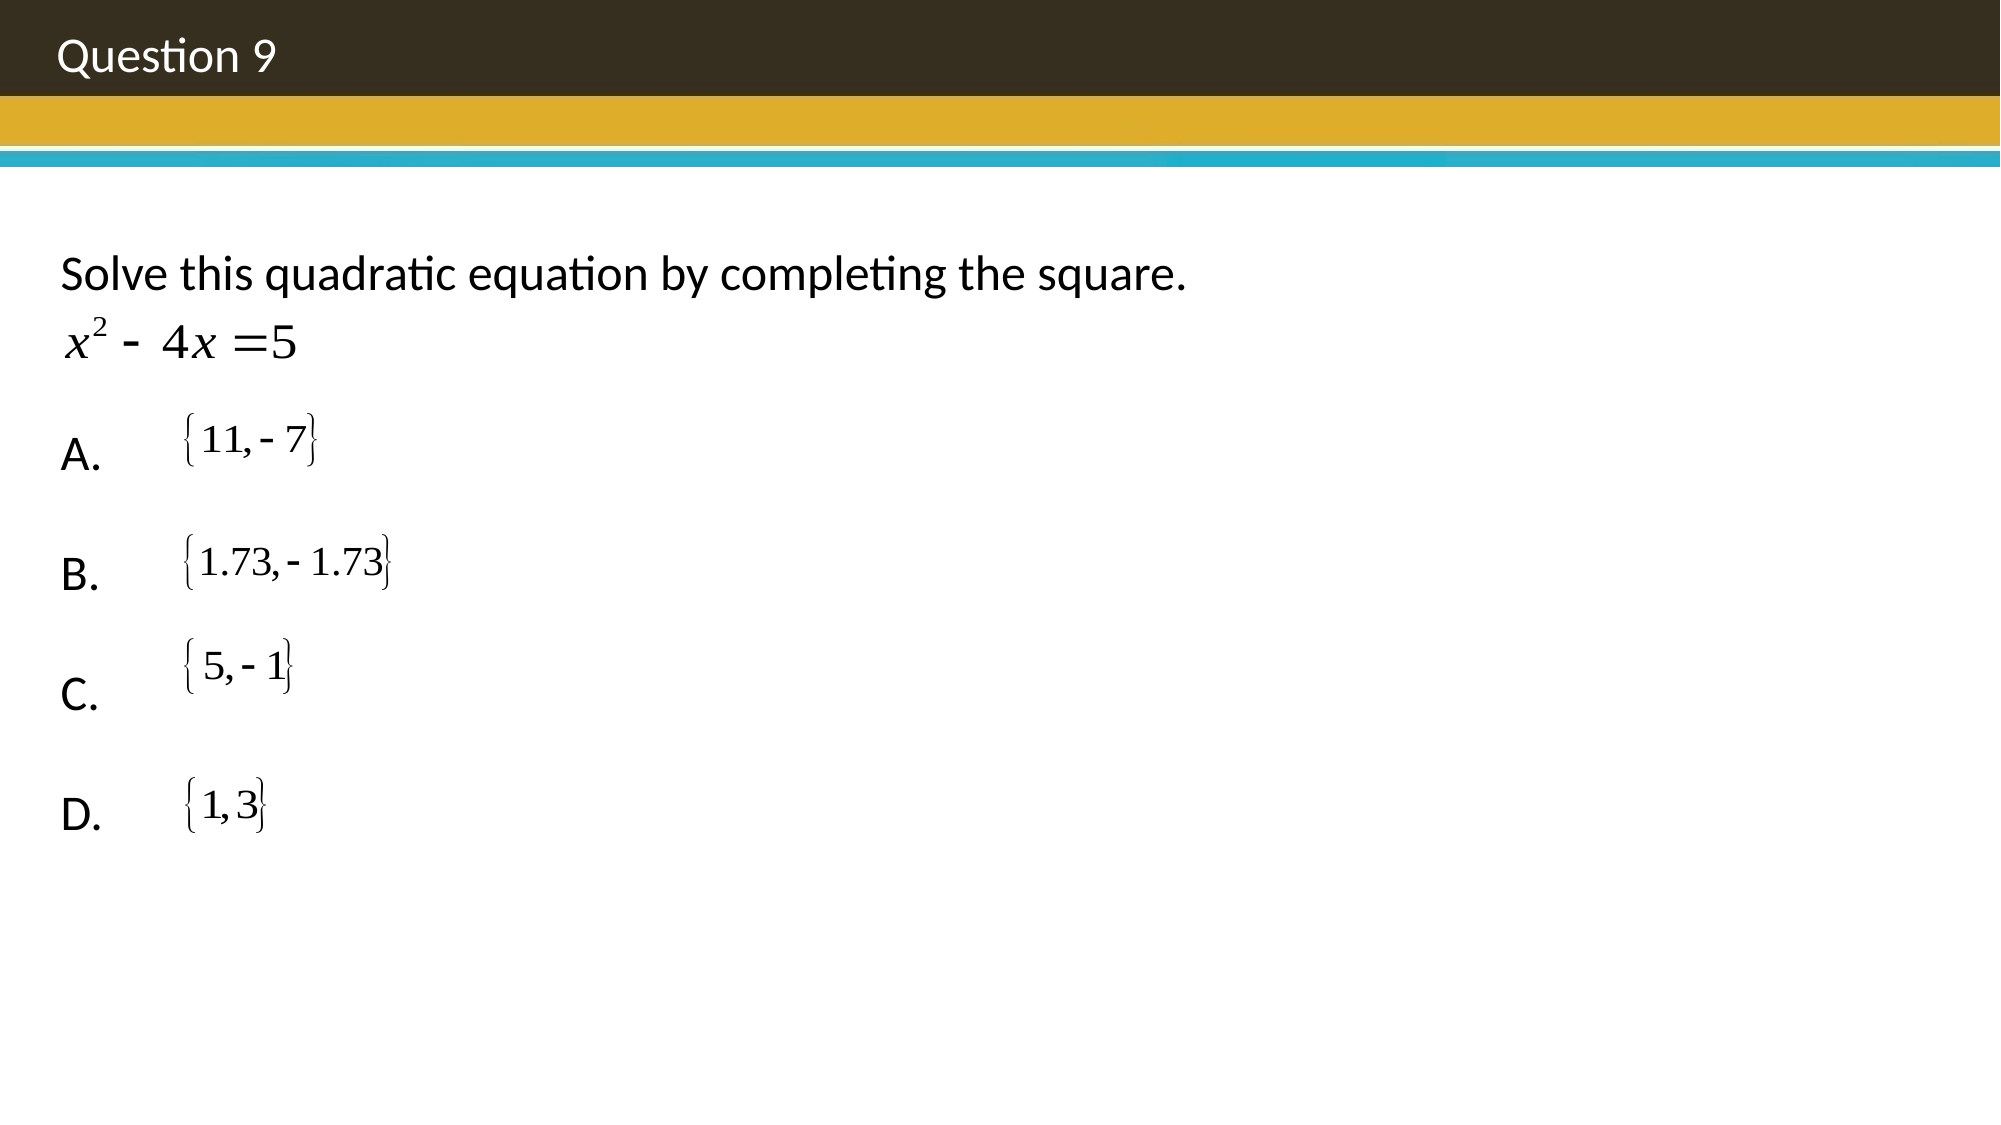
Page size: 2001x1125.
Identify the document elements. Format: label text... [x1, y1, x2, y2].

picture [179, 634, 311, 704]
text_box Solve this quadratic equation by completing the square. A. B. C. D. [45, 233, 1782, 909]
picture [179, 530, 406, 600]
picture [179, 409, 334, 476]
picture [179, 773, 286, 843]
text_box Question 9 [41, 14, 293, 90]
picture [0, 0, 2000, 167]
picture [54, 304, 305, 372]
